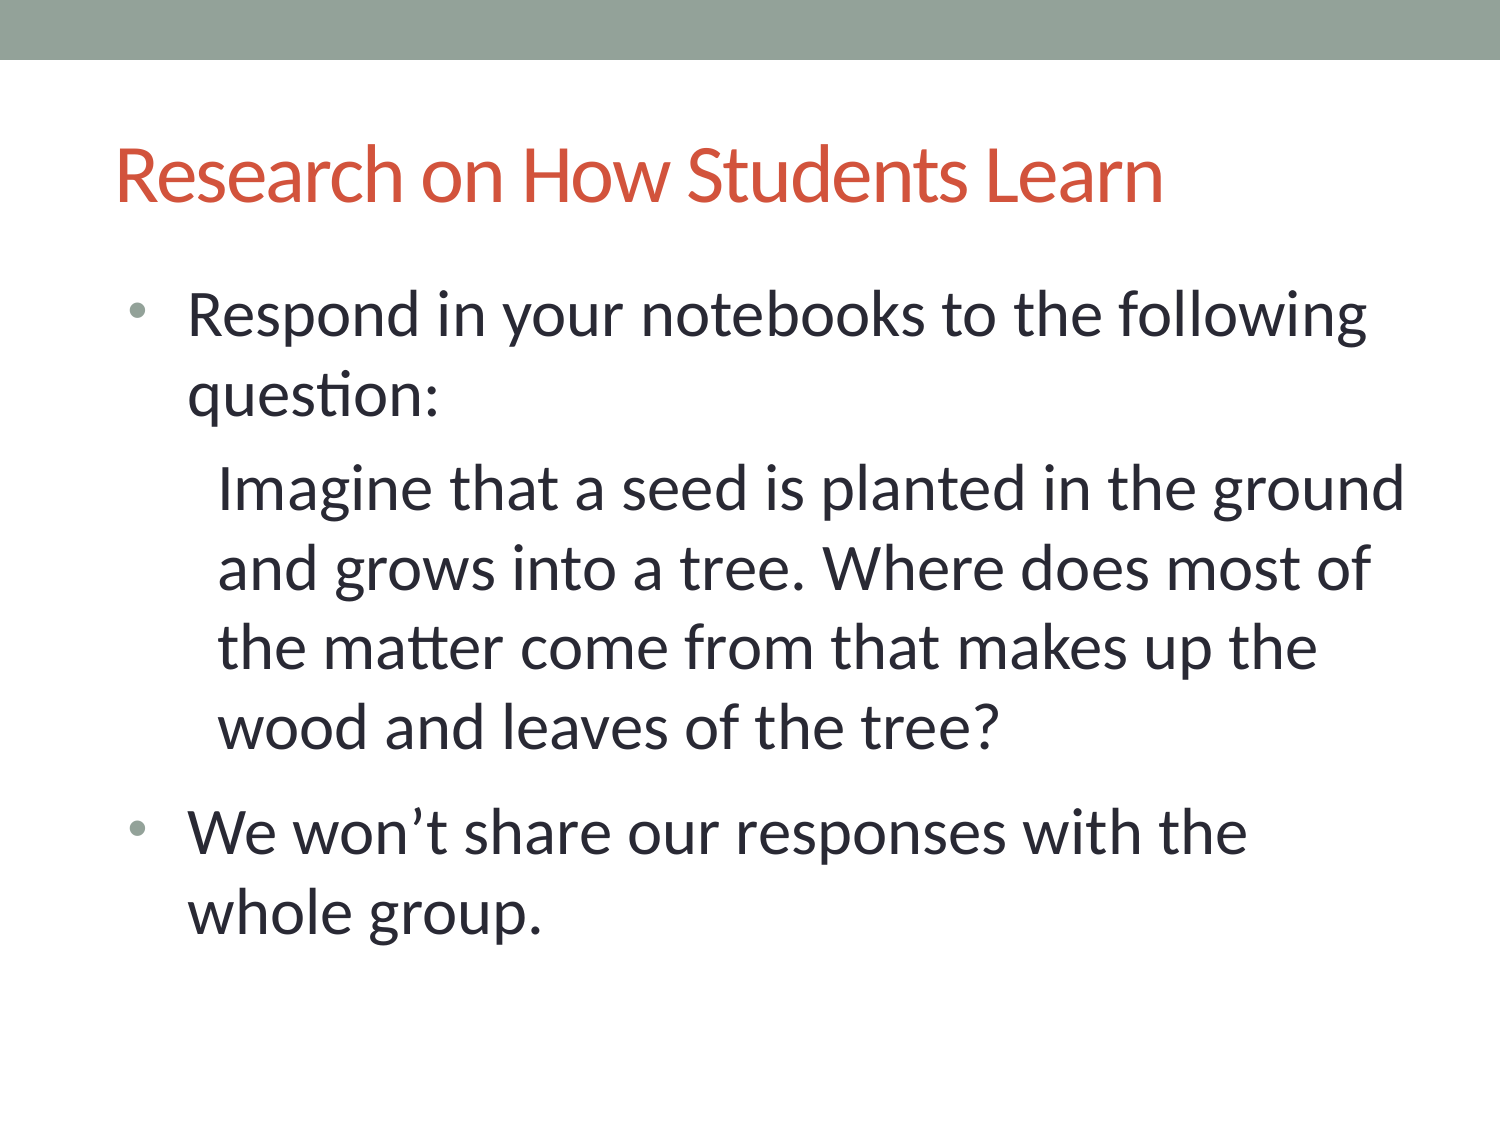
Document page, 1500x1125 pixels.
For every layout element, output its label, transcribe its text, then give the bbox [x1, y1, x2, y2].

title Research on How Students Learn [99, 87, 1425, 250]
list Respond in your notebooks to the following question: Imagine that a seed is planted in the ground and grows into a tree. Where does most of the matter come from that makes up the wood and leaves of the tree? We won’t share our responses with the whole group. [112, 262, 1425, 963]
